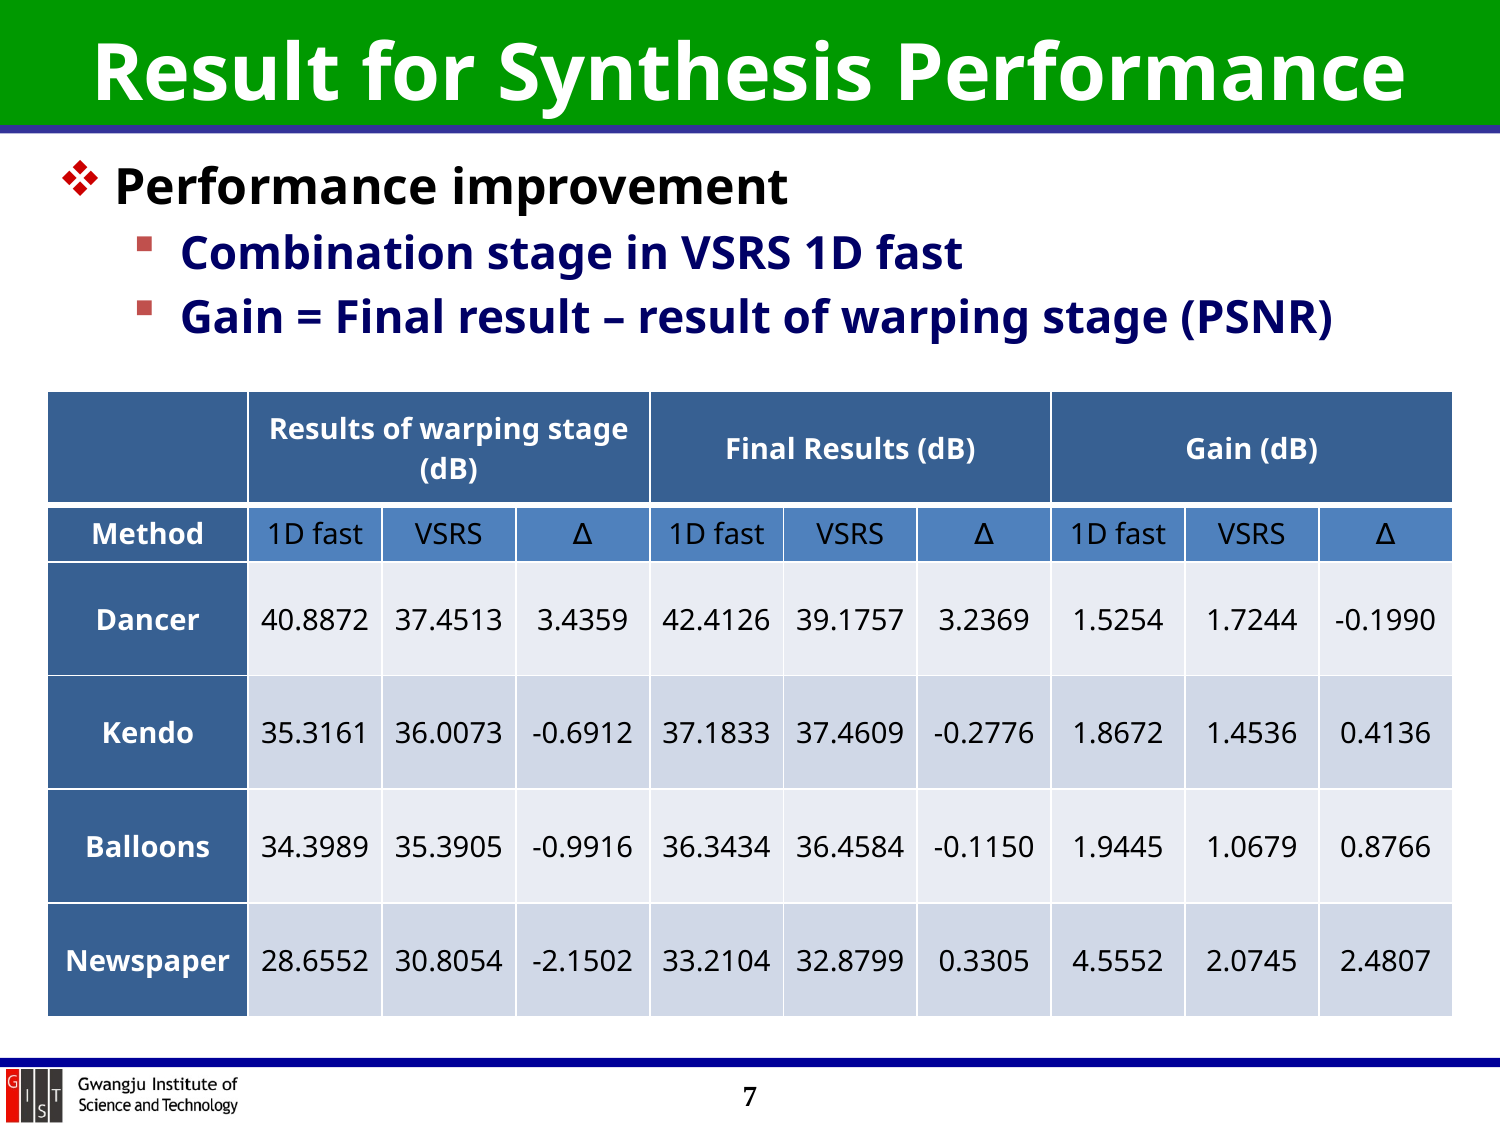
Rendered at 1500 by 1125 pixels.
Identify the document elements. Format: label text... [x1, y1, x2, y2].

table_cell 1.4536 [1186, 676, 1318, 788]
table_header [48, 392, 247, 502]
table_cell 33.2104 [651, 904, 783, 1016]
title Result for Synthesis Performance [0, 12, 1500, 126]
table_cell 34.3989 [249, 790, 381, 902]
table_cell VSRS [1186, 508, 1318, 561]
table_cell Newspaper [48, 904, 247, 1016]
table_cell -2.1502 [517, 904, 649, 1016]
table_cell -0.9916 [517, 790, 649, 902]
table_cell 4.5552 [1052, 904, 1184, 1016]
table_cell 42.4126 [651, 563, 783, 675]
table_cell Method [48, 508, 247, 561]
table_cell 37.4513 [383, 563, 515, 675]
table_cell 0.3305 [918, 904, 1050, 1016]
table_header Final Results (dB) [651, 392, 1050, 502]
table_cell ∆ [1320, 508, 1452, 561]
table_cell 36.0073 [383, 676, 515, 788]
table_cell 35.3161 [249, 676, 381, 788]
table_cell 36.3434 [651, 790, 783, 902]
table_cell 40.8872 [249, 563, 381, 675]
table_cell ∆ [918, 508, 1050, 561]
table_cell Kendo [48, 676, 247, 788]
table_cell ∆ [517, 508, 649, 561]
table_header Results of warping stage (dB) [249, 392, 649, 502]
table_cell 1D fast [249, 508, 381, 561]
table_cell 1.9445 [1052, 790, 1184, 902]
table_cell VSRS [784, 508, 916, 561]
table_cell 2.0745 [1186, 904, 1318, 1016]
table_cell Balloons [48, 790, 247, 902]
table_cell 36.4584 [784, 790, 916, 902]
table_cell -0.1990 [1320, 563, 1452, 675]
table_cell 1D fast [1052, 508, 1184, 561]
table_cell 3.2369 [918, 563, 1050, 675]
table_cell 0.4136 [1320, 676, 1452, 788]
table_cell 2.4807 [1320, 904, 1452, 1016]
table_cell -0.6912 [517, 676, 649, 788]
table_cell 30.8054 [383, 904, 515, 1016]
table_cell 3.4359 [517, 563, 649, 675]
table_cell 1.7244 [1186, 563, 1318, 675]
table_cell 1.8672 [1052, 676, 1184, 788]
table_cell 28.6552 [249, 904, 381, 1016]
table_cell Dancer [48, 563, 247, 675]
table_cell -0.1150 [918, 790, 1050, 902]
table_cell 32.8799 [784, 904, 916, 1016]
table_cell 1.0679 [1186, 790, 1318, 902]
slide_number 7 [575, 1065, 925, 1125]
table_cell -0.2776 [918, 676, 1050, 788]
table_cell 1.5254 [1052, 563, 1184, 675]
table_cell 0.8766 [1320, 790, 1452, 902]
table_cell 35.3905 [383, 790, 515, 902]
table_cell 39.1757 [784, 563, 916, 675]
picture [6, 1069, 238, 1123]
text_box Performance improvement Combination stage in VSRS 1D fast Gain = Final result – result of warping stage (PSNR) [0, 126, 1499, 975]
table_cell VSRS [383, 508, 515, 561]
table_cell 37.4609 [784, 676, 916, 788]
table_header Gain (dB) [1052, 392, 1452, 502]
table_cell 1D fast [651, 508, 783, 561]
table_cell 37.1833 [651, 676, 783, 788]
